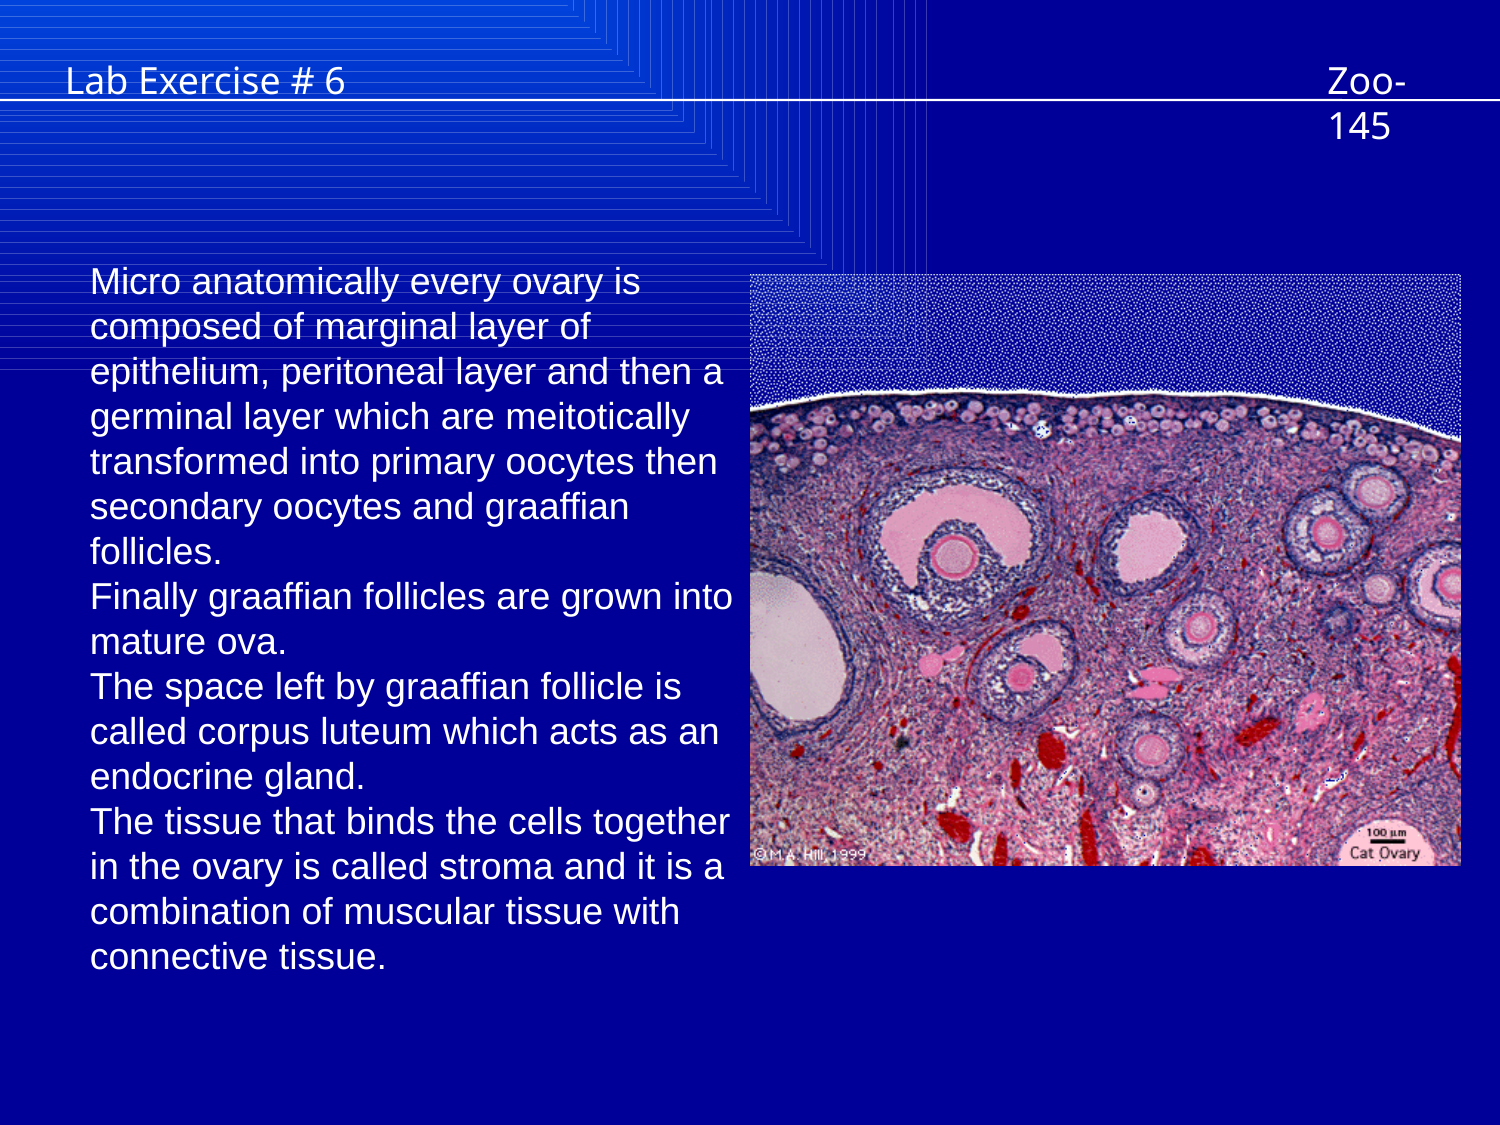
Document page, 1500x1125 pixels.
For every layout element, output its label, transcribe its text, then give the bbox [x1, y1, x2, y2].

text_box Micro anatomically every ovary is composed of marginal layer of epithelium, peritoneal layer and then a germinal layer which are meitotically transformed into primary oocytes then secondary oocytes and graaffian follicles. Finally graaffian follicles are grown into mature ova. The space left by graaffian follicle is called corpus luteum which acts as an endocrine gland. The tissue that binds the cells together in the ovary is called stroma and it is a combination of muscular tissue with connective tissue. [74, 249, 750, 985]
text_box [0, 49, 1500, 111]
picture [749, 274, 1462, 866]
